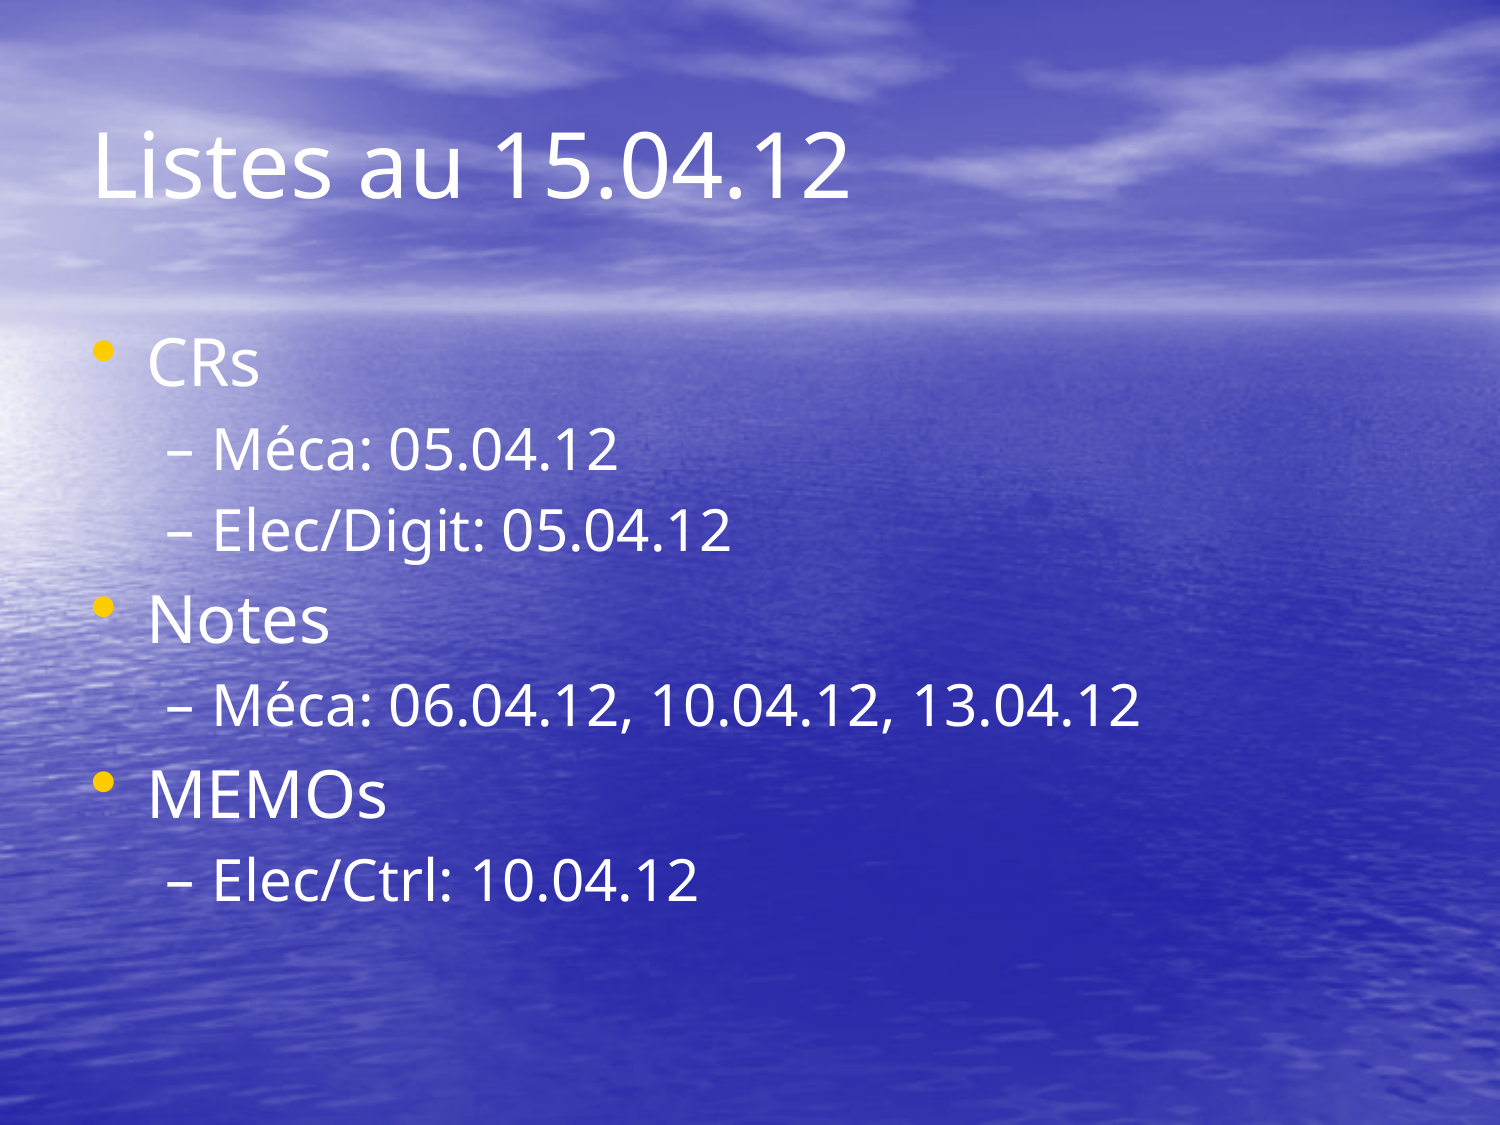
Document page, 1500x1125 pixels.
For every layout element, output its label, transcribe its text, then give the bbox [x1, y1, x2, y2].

list CRs Méca: 05.04.12 Elec/Digit: 05.04.12 Notes Méca: 06.04.12, 10.04.12, 13.04.12 MEMOs Elec/Ctrl: 10.04.12 [74, 312, 1426, 988]
title Listes au 15.04.12 [74, 47, 1426, 276]
